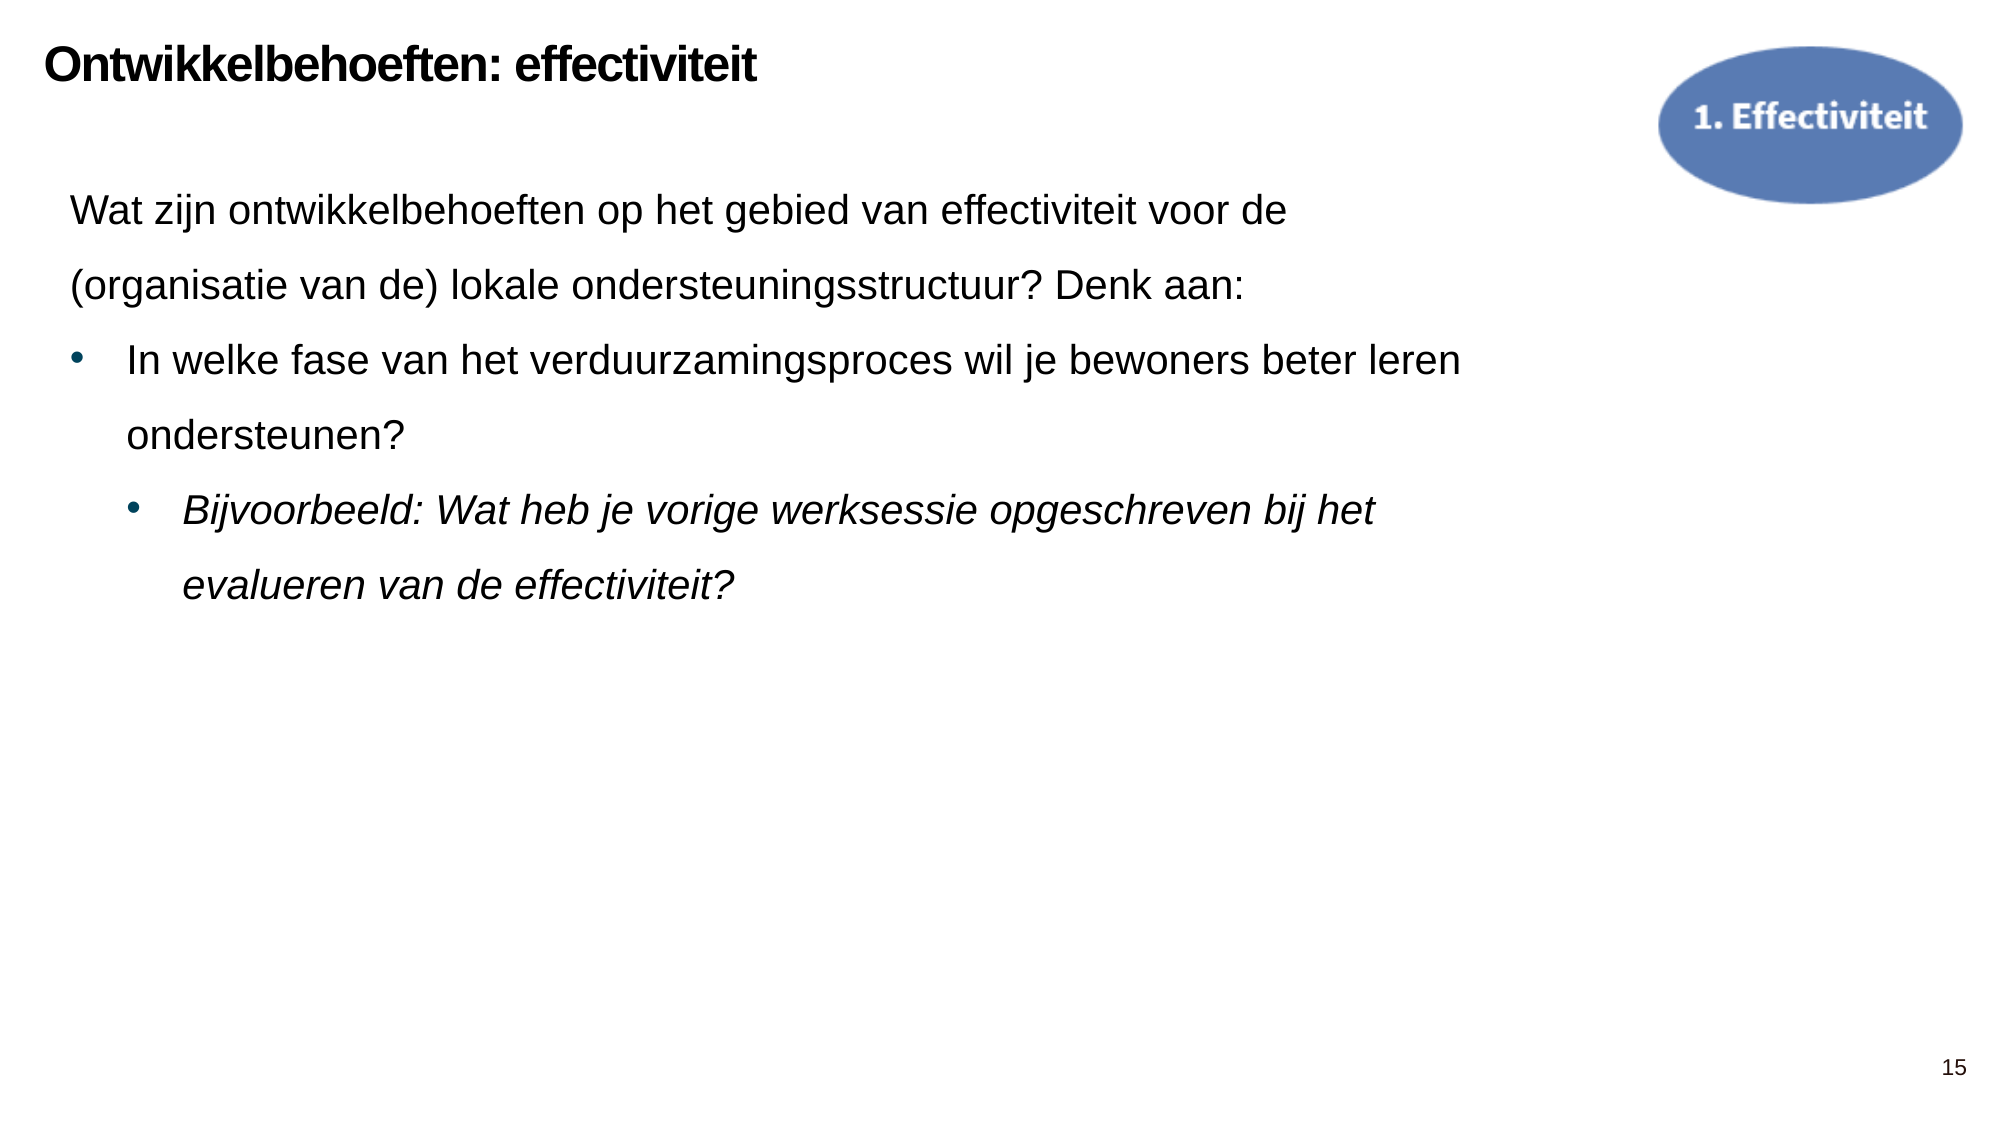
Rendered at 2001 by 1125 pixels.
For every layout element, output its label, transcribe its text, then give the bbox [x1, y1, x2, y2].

slide_number 15 [1932, 1043, 2000, 1090]
text_box Ontwikkelbehoeften: effectiviteit [35, 34, 1656, 111]
text_box Wat zijn ontwikkelbehoeften op het gebied van effectiviteit voor de (organisatie van de) lokale ondersteuningsstructuur? Denk aan: In welke fase van het verduurzamingsproces wil je bewoners beter leren ondersteunen? Bijvoorbeeld: Wat heb je vorige werksessie opgeschreven bij het evalueren van de effectiviteit? [62, 153, 1495, 615]
picture [1656, 34, 1965, 219]
